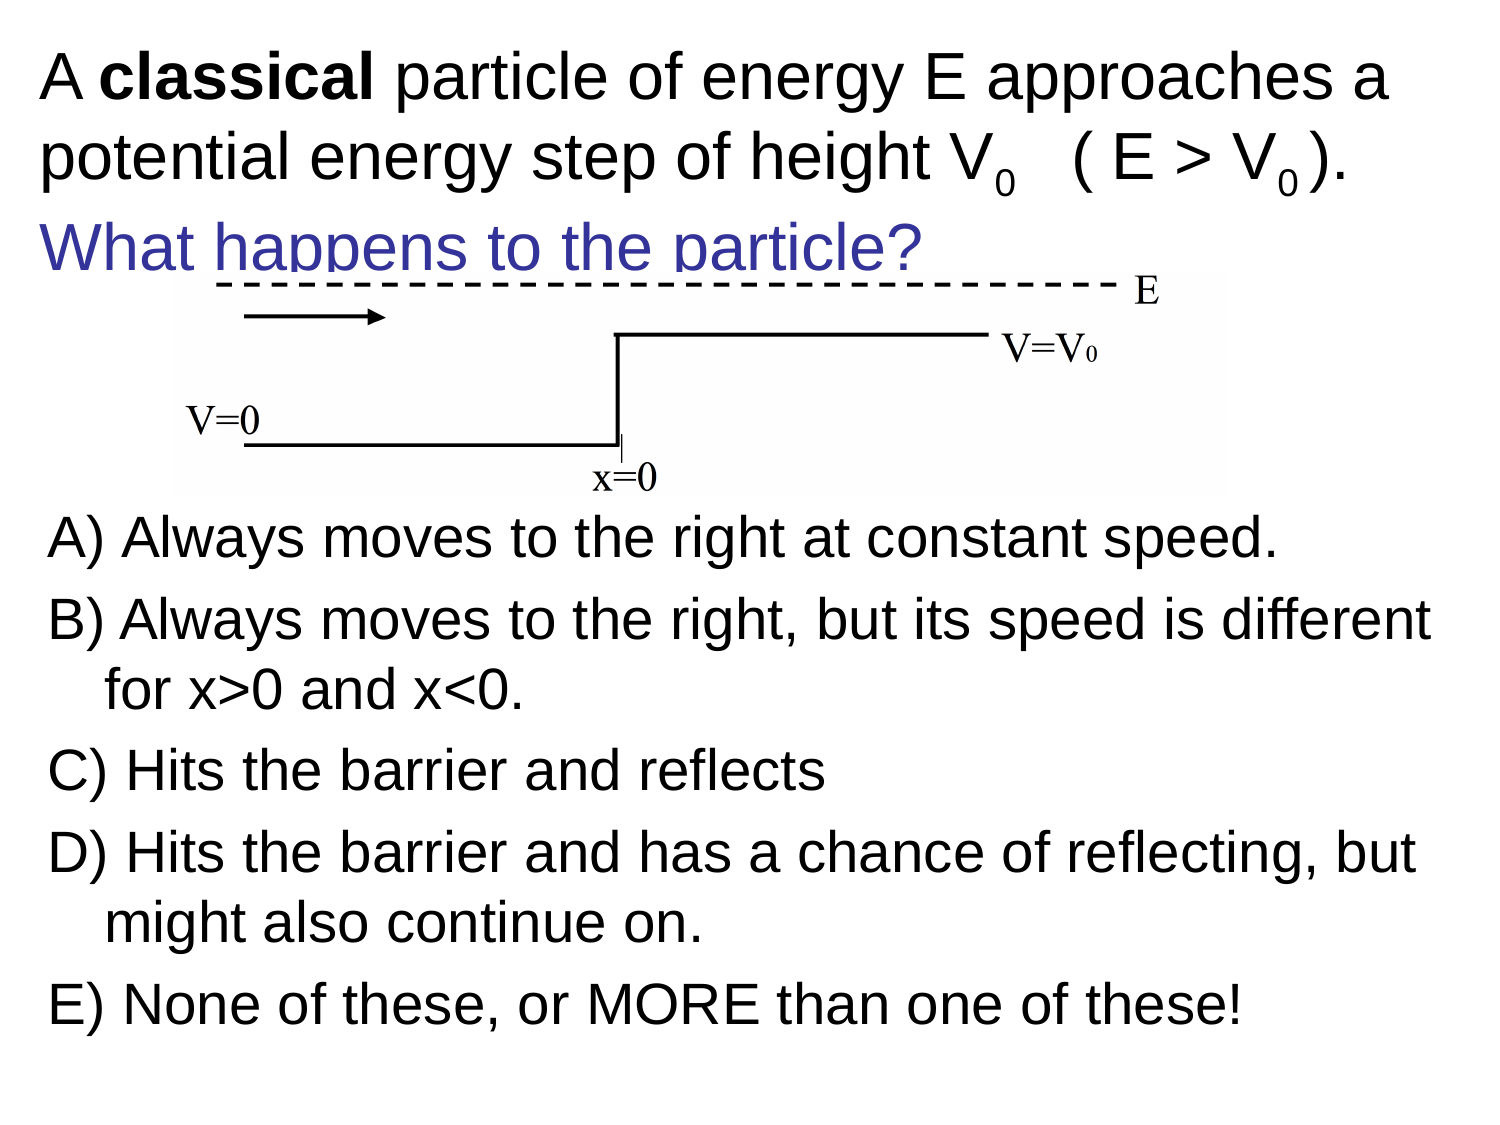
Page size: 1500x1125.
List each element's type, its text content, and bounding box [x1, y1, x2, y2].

title A classical particle of energy E approaches a potential energy step of height V0 ( E > V0 ). What happens to the particle? [24, 25, 1471, 294]
list A) Always moves to the right at constant speed. B) Always moves to the right, but its speed is different for x>0 and x<0. C) Hits the barrier and reflects D) Hits the barrier and has a chance of reflecting, but might also continue on. E) None of these, or MORE than one of these! [32, 491, 1479, 898]
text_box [172, 271, 1226, 498]
